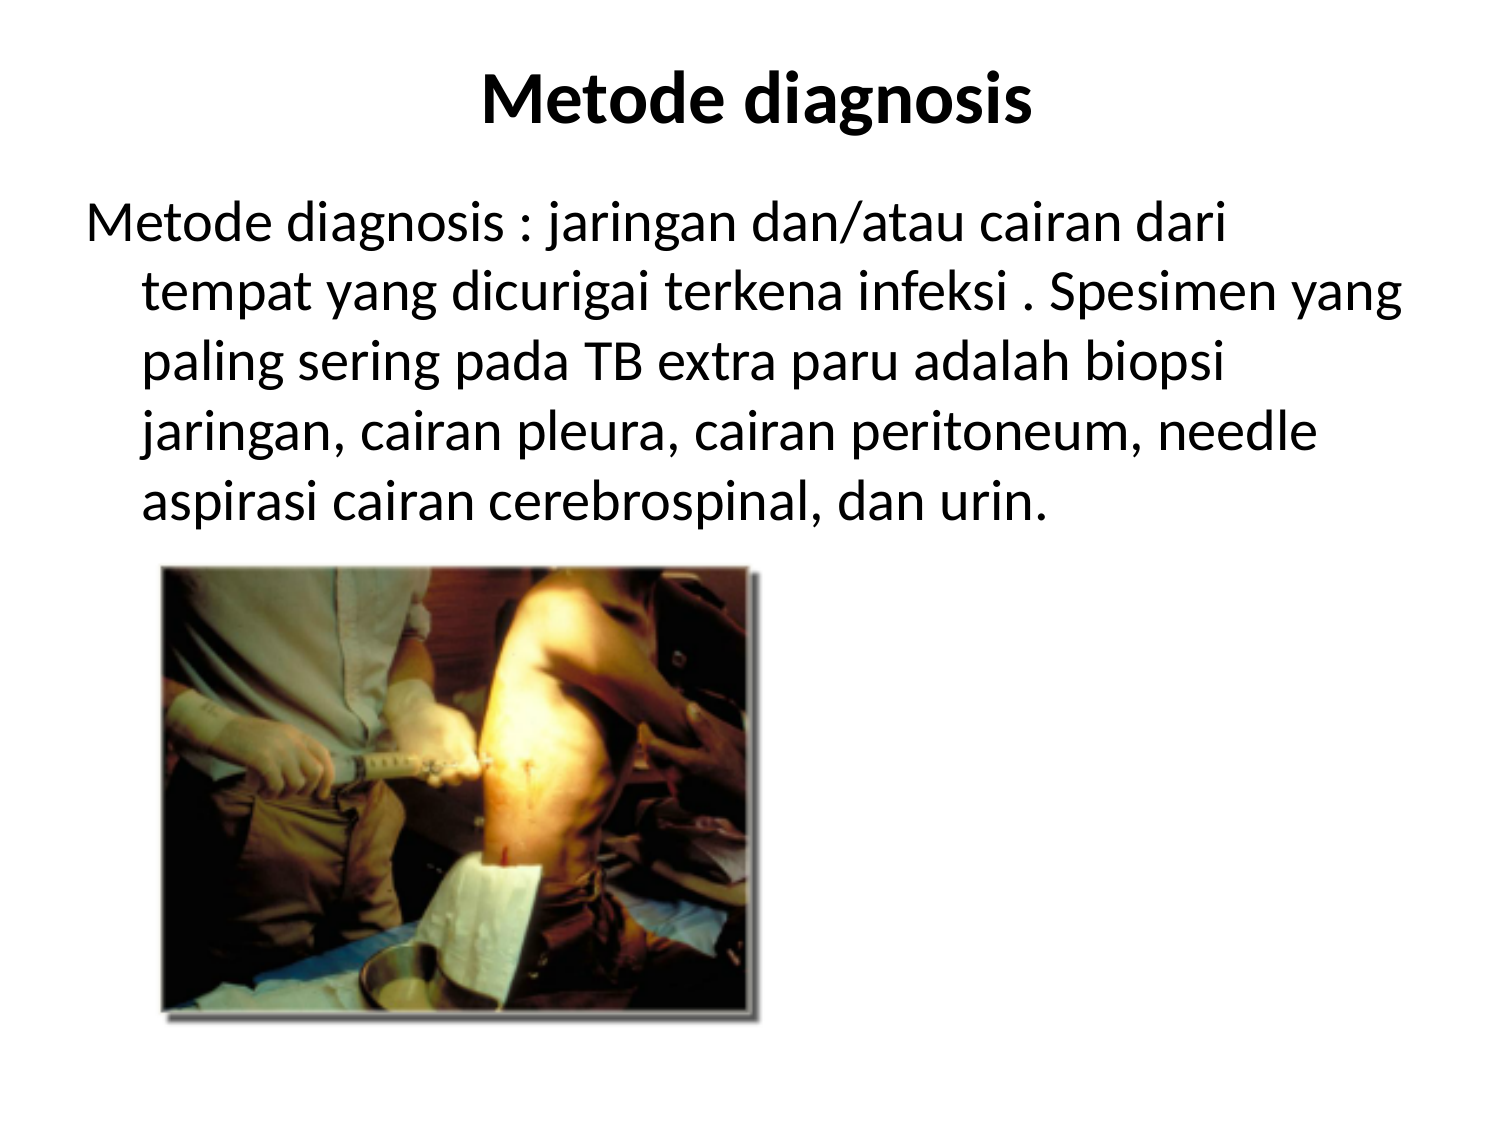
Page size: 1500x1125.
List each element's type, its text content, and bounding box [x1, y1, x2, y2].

title Metode diagnosis [82, 0, 1432, 188]
list Metode diagnosis : jaringan dan/atau cairan dari tempat yang dicurigai terkena infeksi . Spesimen yang paling sering pada TB extra paru adalah biopsi jaringan, cairan pleura, cairan peritoneum, needle aspirasi cairan cerebrospinal, dan urin. [70, 93, 1421, 837]
picture [152, 562, 772, 1032]
